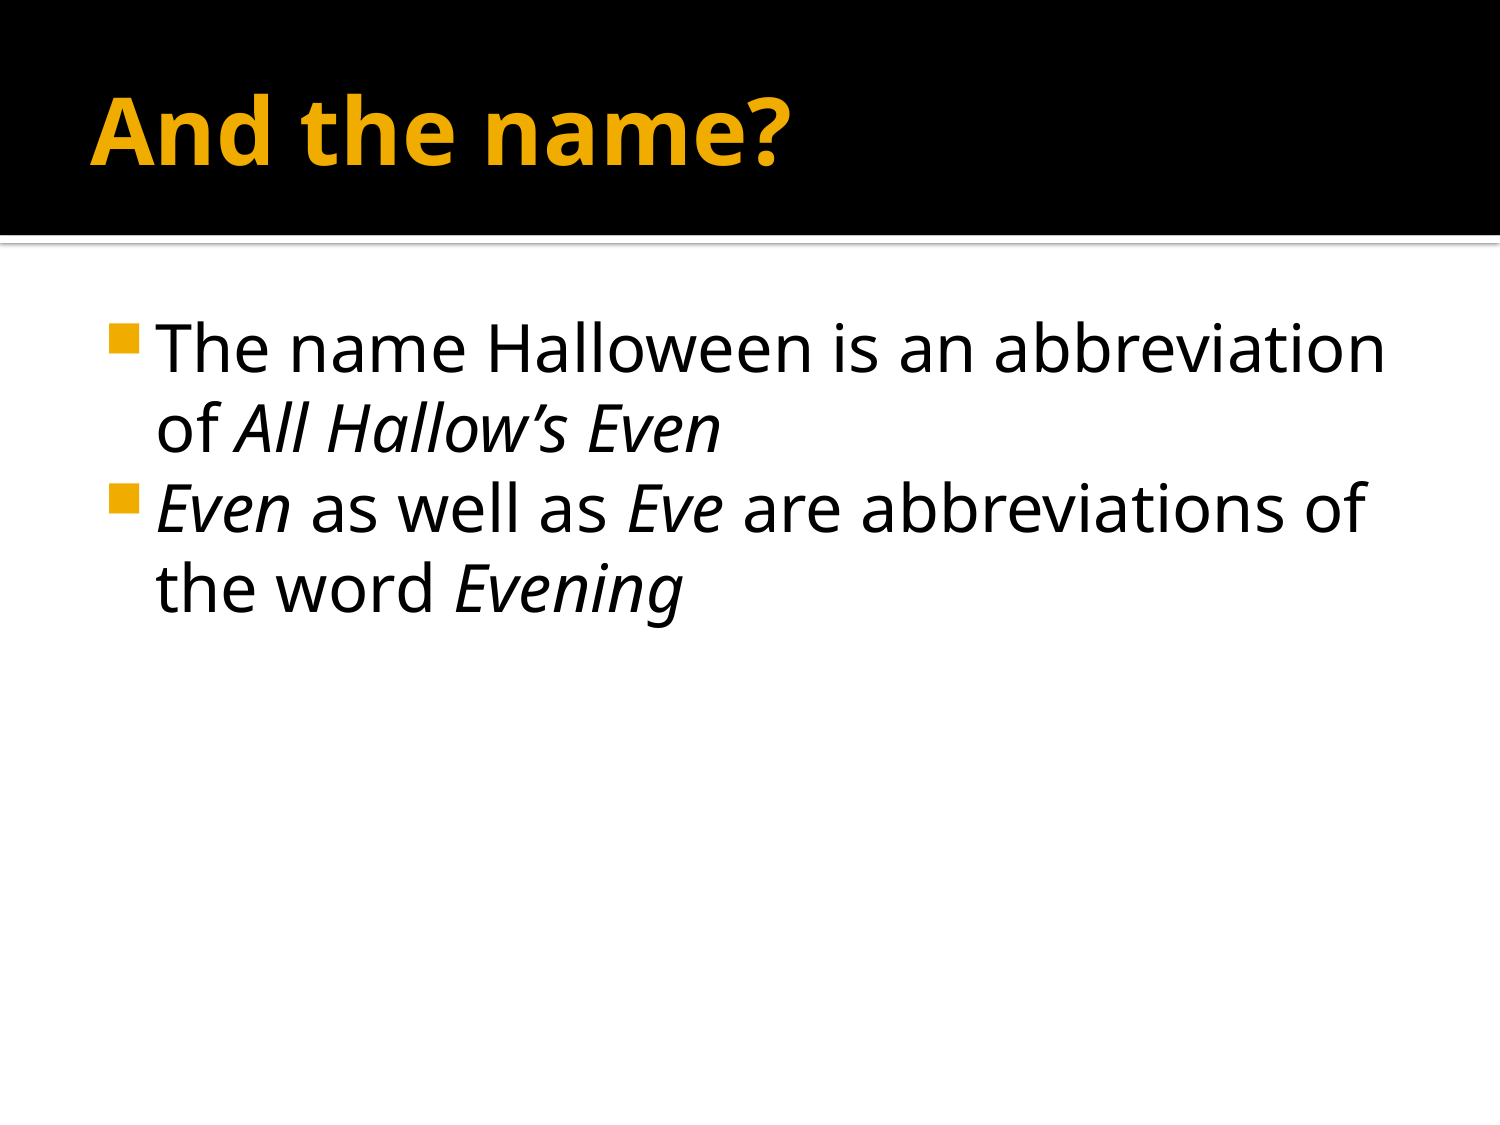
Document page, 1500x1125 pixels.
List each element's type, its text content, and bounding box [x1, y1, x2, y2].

list The name Halloween is an abbreviation of All Hallow’s Even Even as well as Eve are abbreviations of the word Evening [74, 290, 1426, 1051]
title And the name? [75, 25, 1425, 231]
